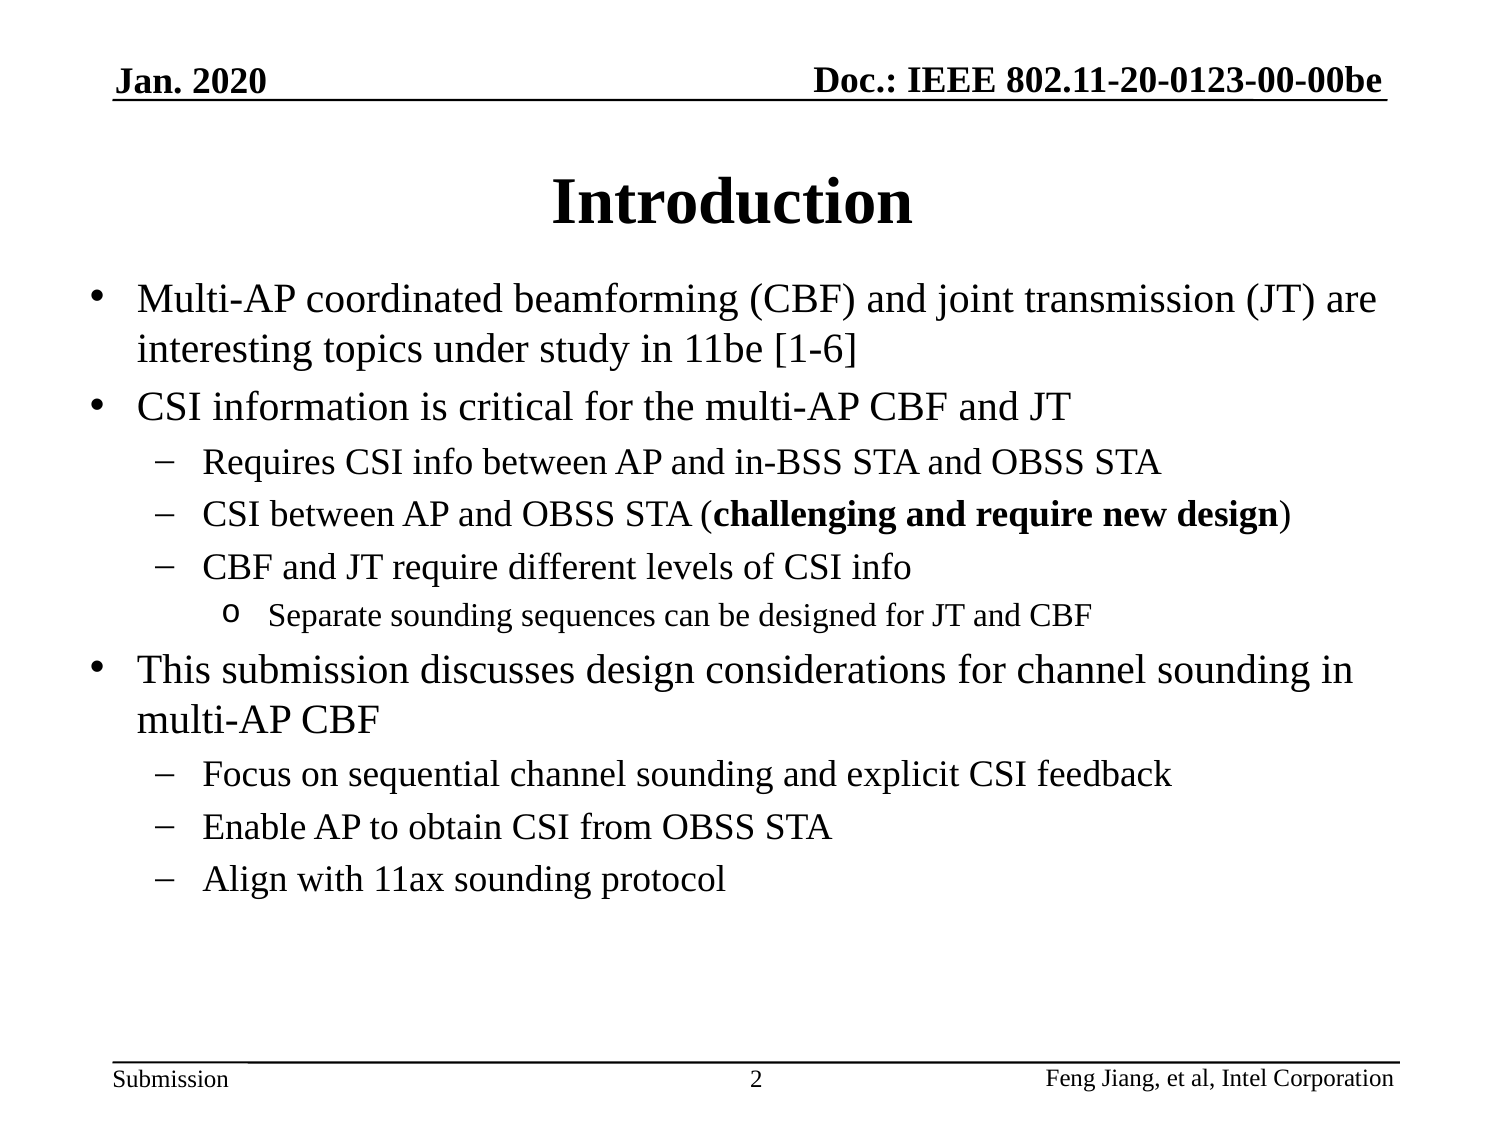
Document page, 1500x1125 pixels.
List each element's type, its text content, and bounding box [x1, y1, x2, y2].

list Multi-AP coordinated beamforming (CBF) and joint transmission (JT) are interesting topics under study in 11be [1-6] CSI information is critical for the multi-AP CBF and JT Requires CSI info between AP and in-BSS STA and OBSS STA CSI between AP and OBSS STA (challenging and require new design) CBF and JT require different levels of CSI info Separate sounding sequences can be designed for JT and CBF This submission discusses design considerations for channel sounding in multi-AP CBF Focus on sequential channel sounding and explicit CSI feedback Enable AP to obtain CSI from OBSS STA Align with 11ax sounding protocol [74, 262, 1425, 1013]
slide_number 2 [741, 1061, 772, 1093]
title Introduction [74, 101, 1425, 262]
text_box Jan. 2020 [100, 48, 372, 102]
